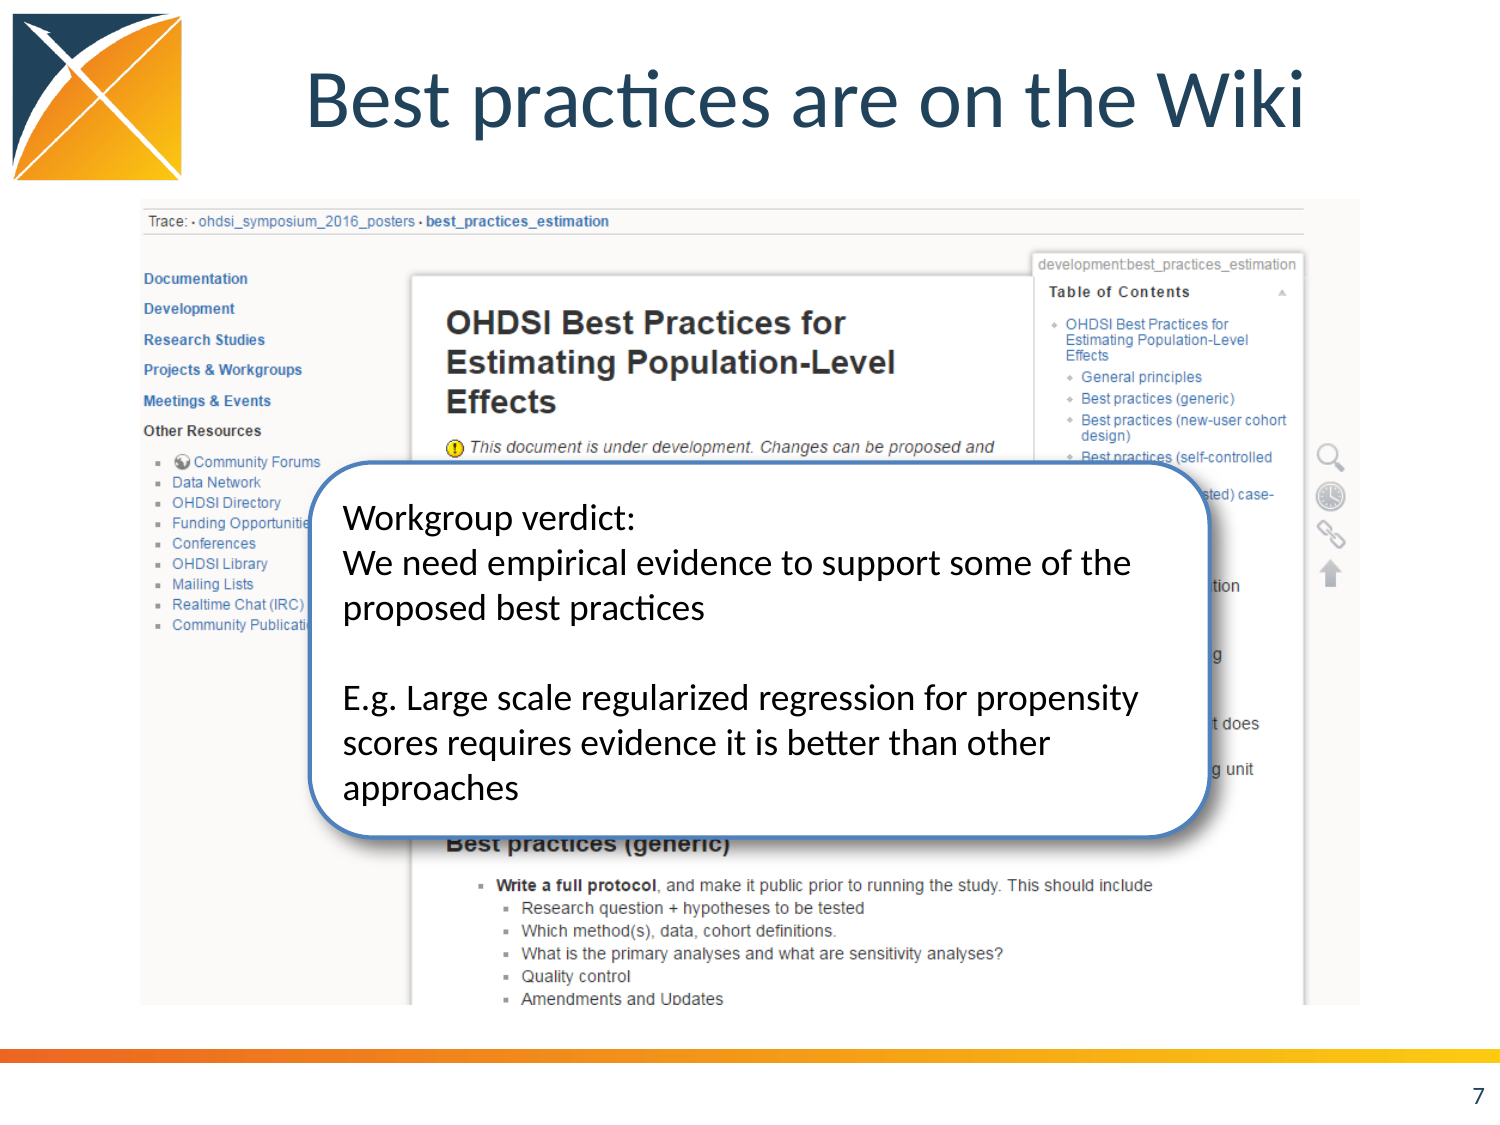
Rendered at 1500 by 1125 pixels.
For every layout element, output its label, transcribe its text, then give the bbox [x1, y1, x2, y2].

picture [0, 0, 206, 200]
slide_number 7 [1149, 1065, 1500, 1125]
title Best practices are on the Wiki [187, 24, 1425, 163]
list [139, 199, 1361, 1006]
